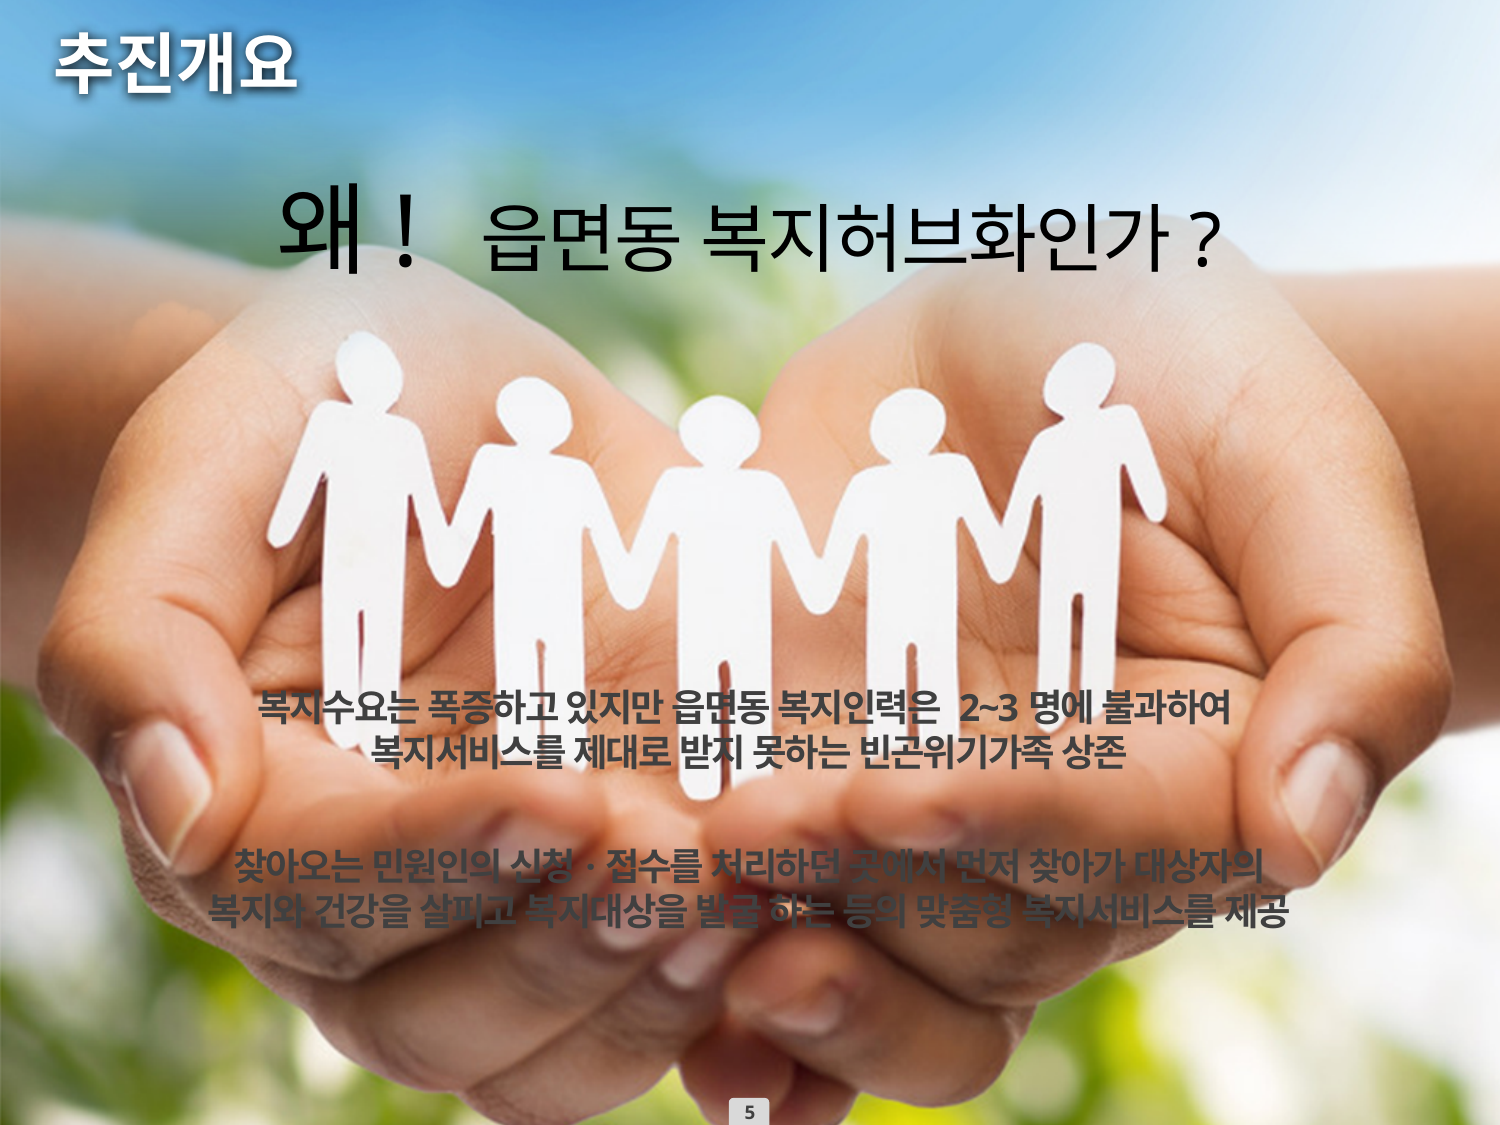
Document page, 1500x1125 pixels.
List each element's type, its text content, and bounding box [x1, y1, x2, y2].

picture [0, 0, 1500, 1125]
text_box 추진개요 [39, 14, 1159, 80]
